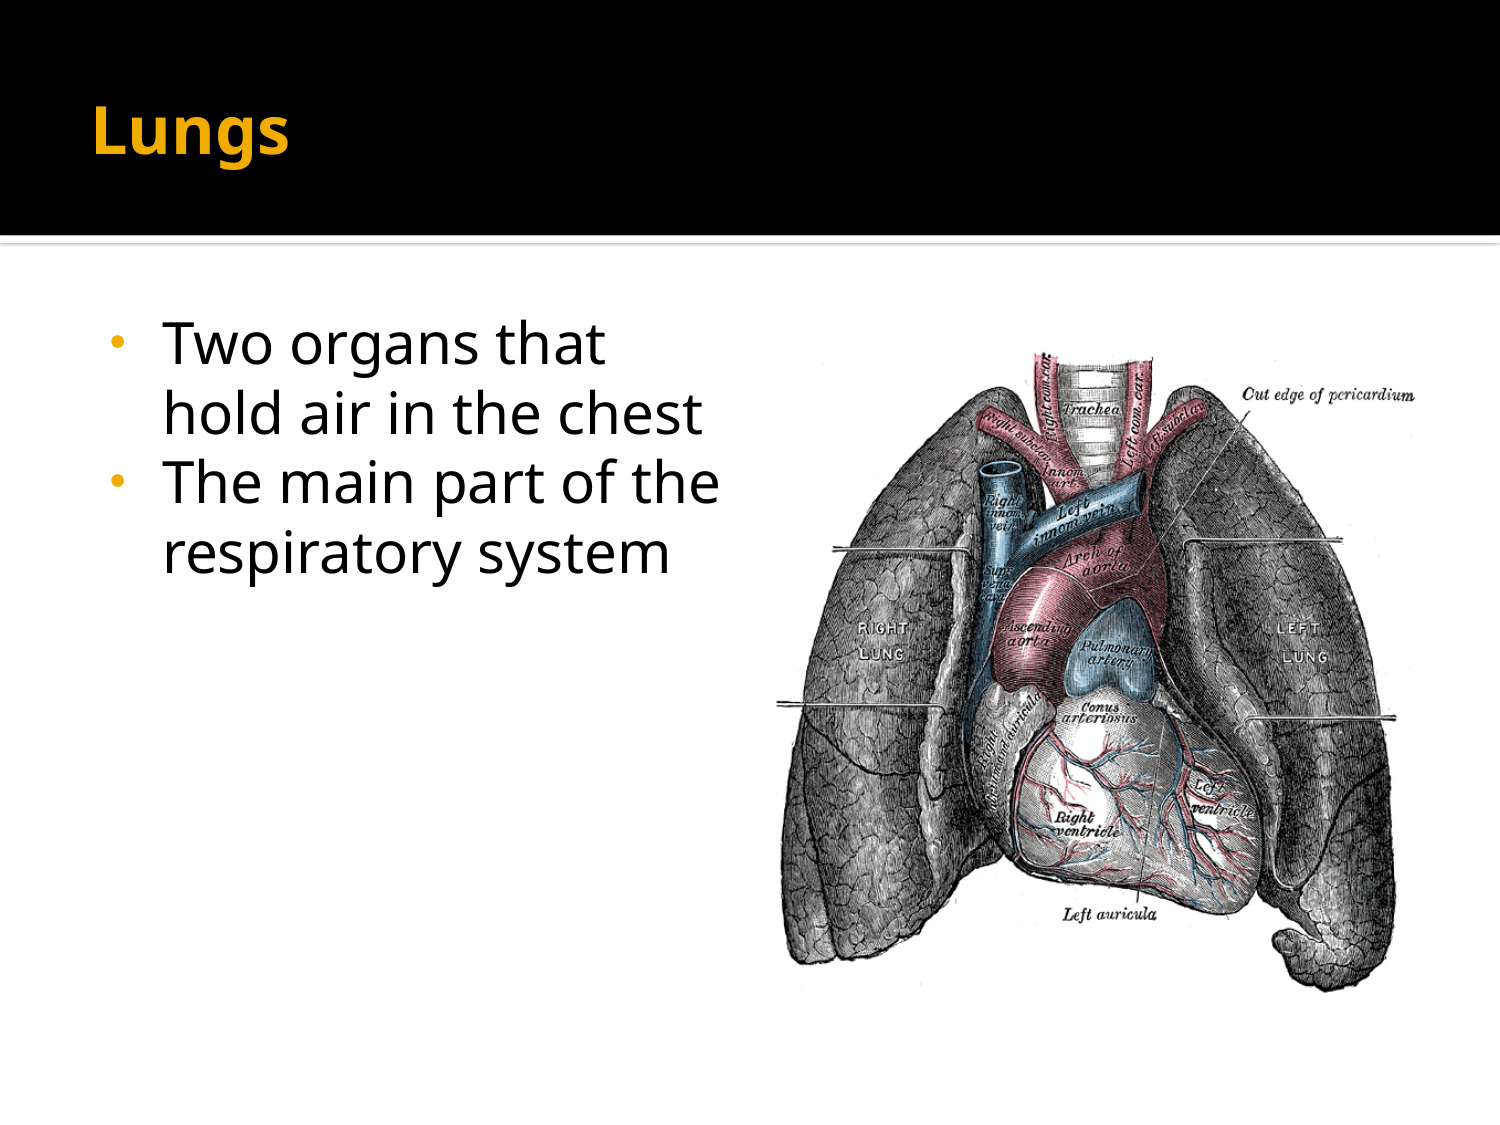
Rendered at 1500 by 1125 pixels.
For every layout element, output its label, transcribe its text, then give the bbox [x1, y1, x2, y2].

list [762, 347, 1425, 994]
title Lungs [75, 24, 1425, 231]
list Two organs that hold air in the chest The main part of the respiratory system [75, 291, 738, 1050]
